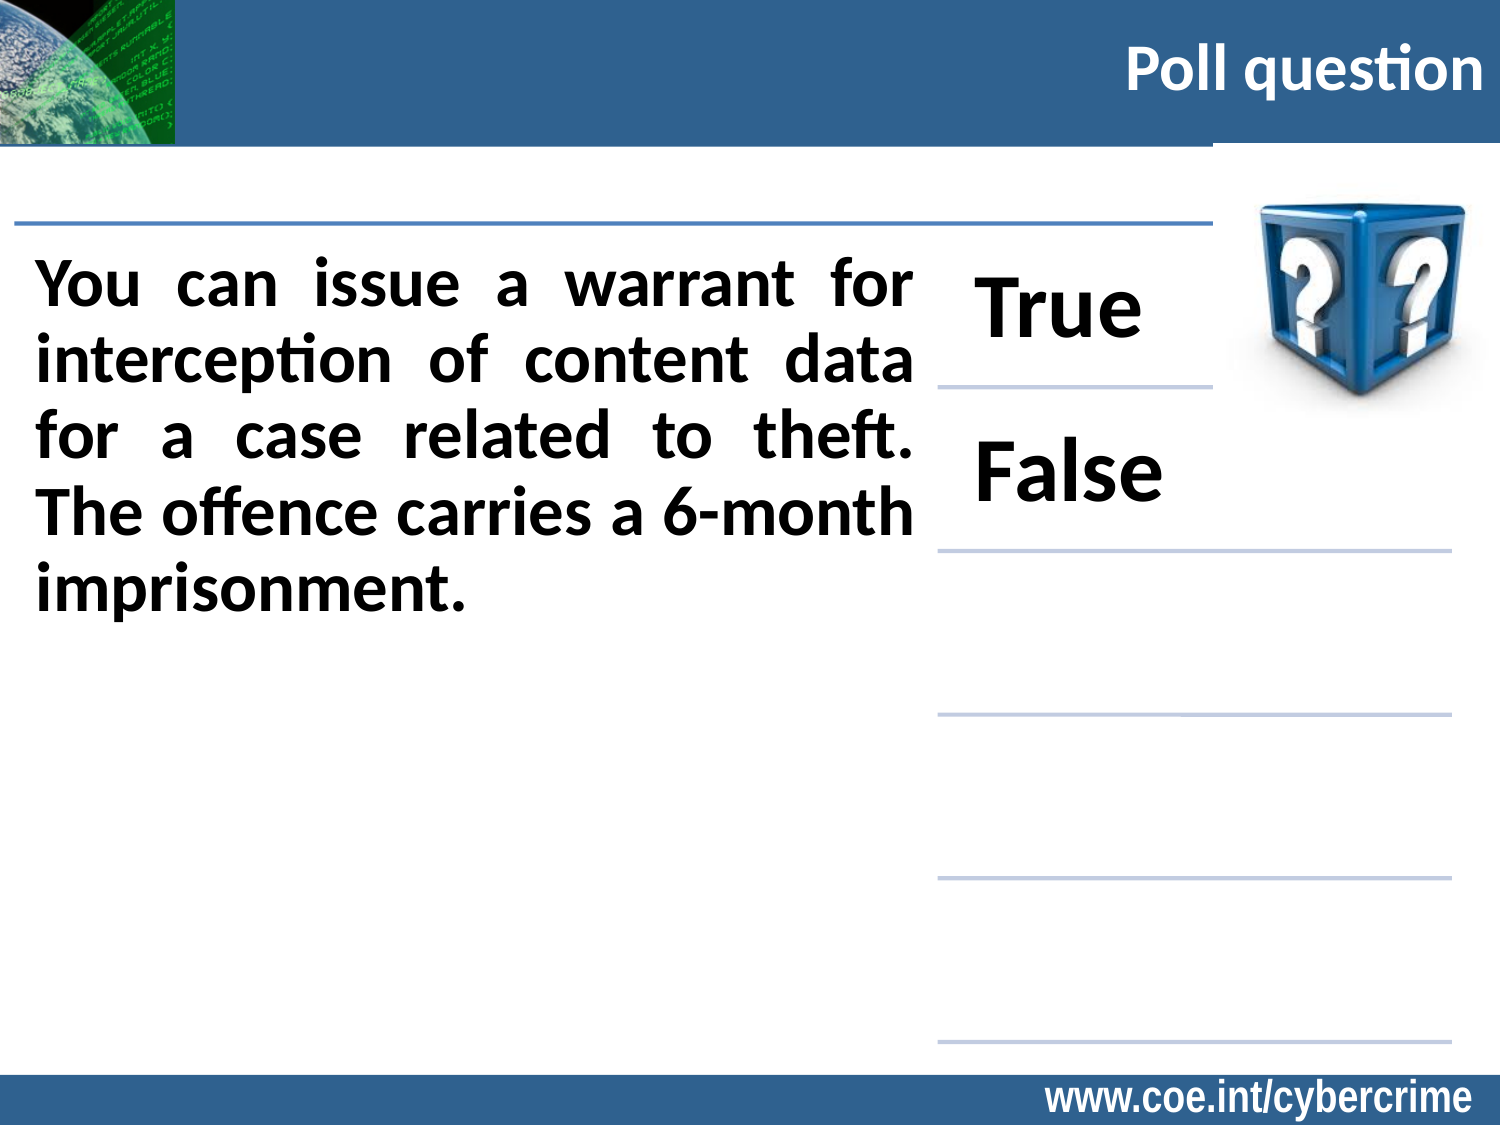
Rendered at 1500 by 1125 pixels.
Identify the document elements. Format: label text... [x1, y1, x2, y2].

text_box www.coe.int/cybercrime [1030, 1059, 1500, 1125]
picture [0, 0, 175, 144]
text_box Poll question [177, 0, 1500, 149]
text_box [0, 1073, 1030, 1125]
picture [1212, 142, 1500, 434]
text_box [14, 222, 1454, 1053]
